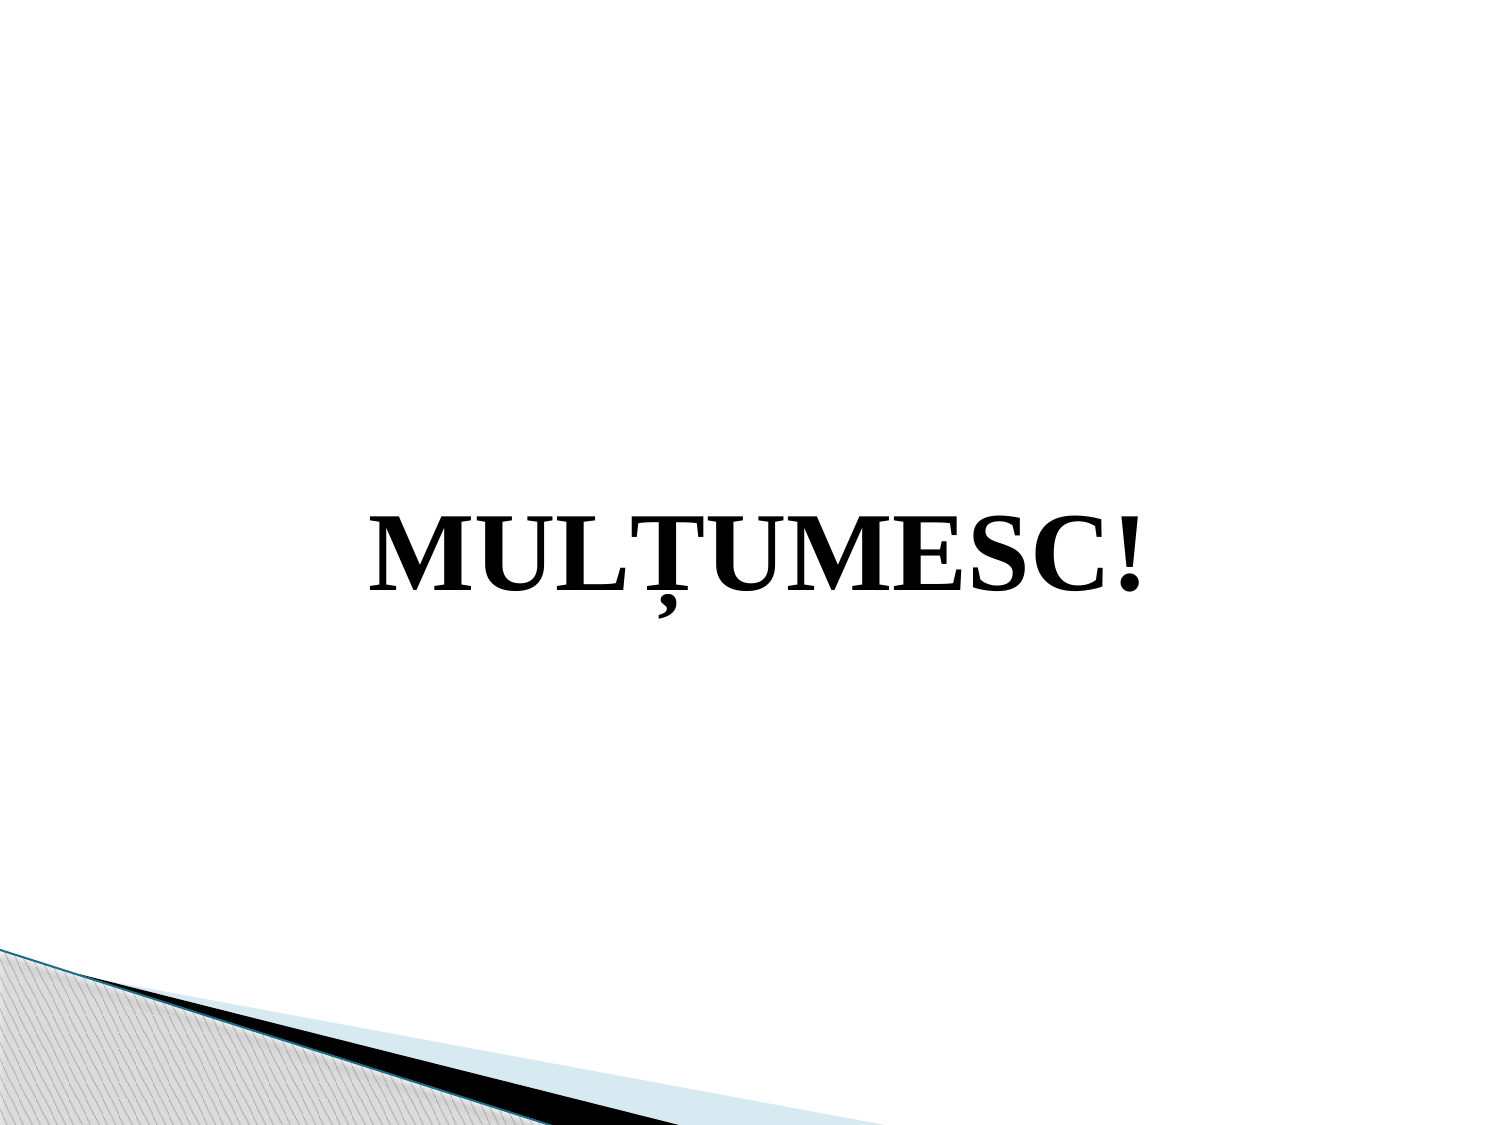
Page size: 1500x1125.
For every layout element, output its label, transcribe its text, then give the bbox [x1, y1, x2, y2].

list MULȚUMESC! [75, 243, 1425, 986]
